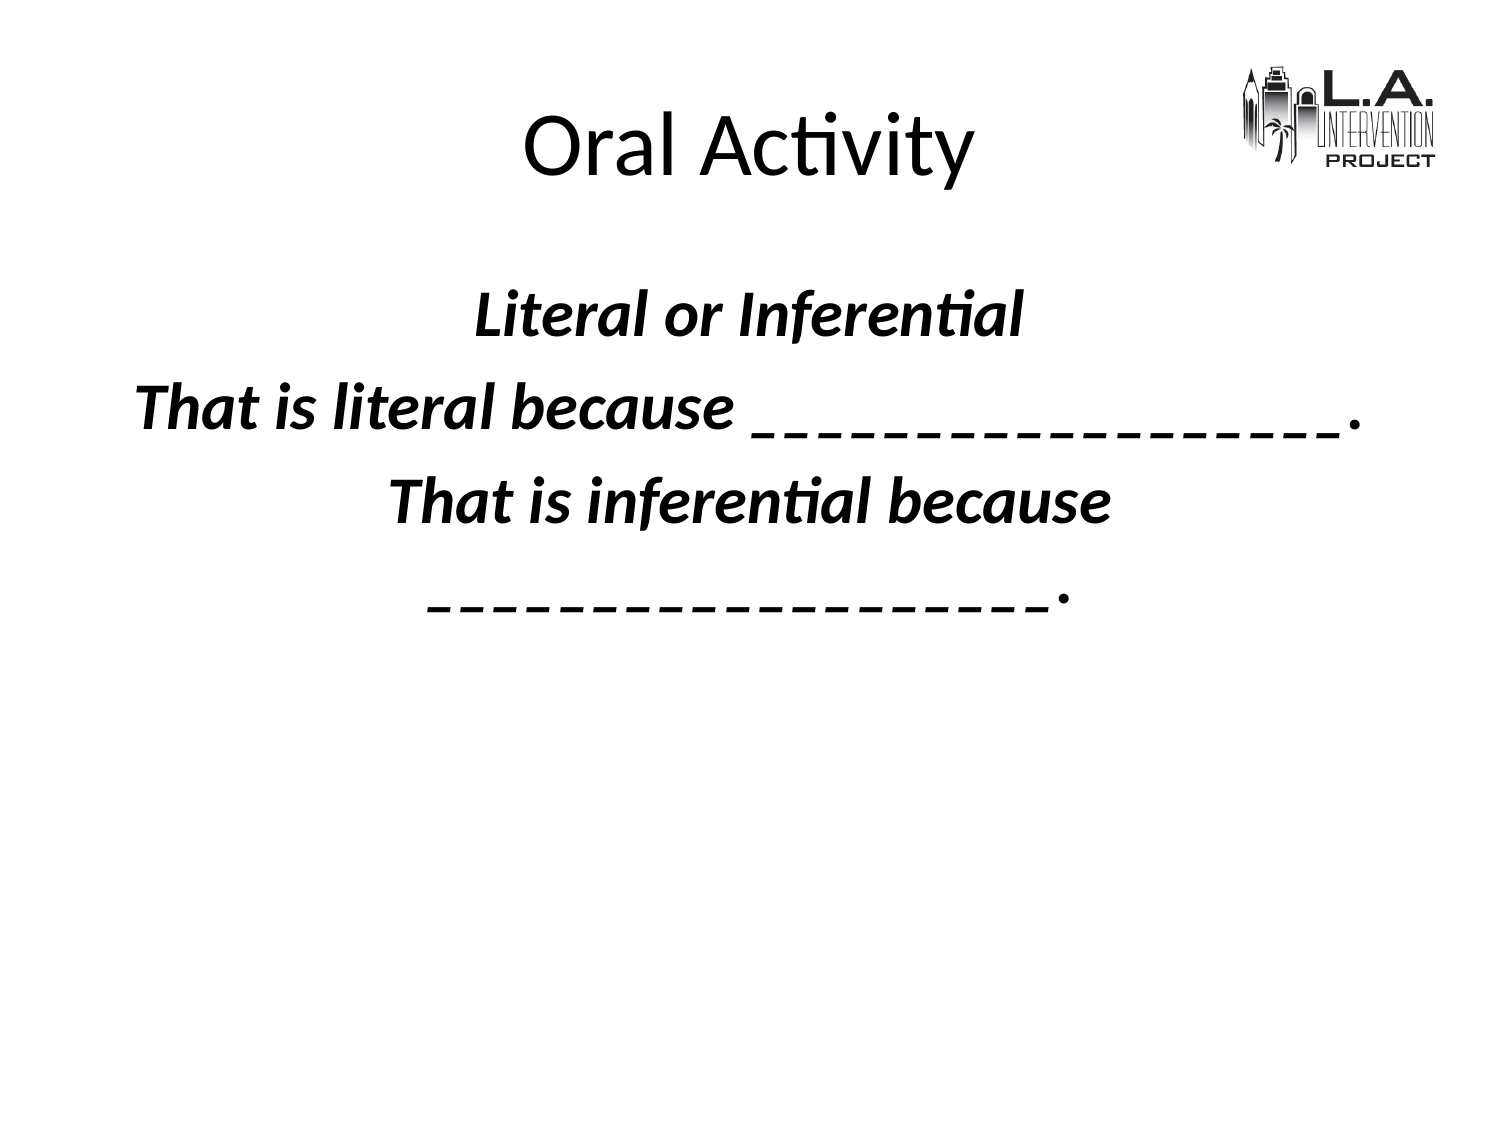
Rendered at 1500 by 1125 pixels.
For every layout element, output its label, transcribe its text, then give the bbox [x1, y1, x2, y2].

title Oral Activity [75, 45, 1425, 233]
list Literal or Inferential That is literal because __________________. That is inferential because ___________________. [75, 262, 1425, 1005]
picture [1233, 50, 1451, 184]
